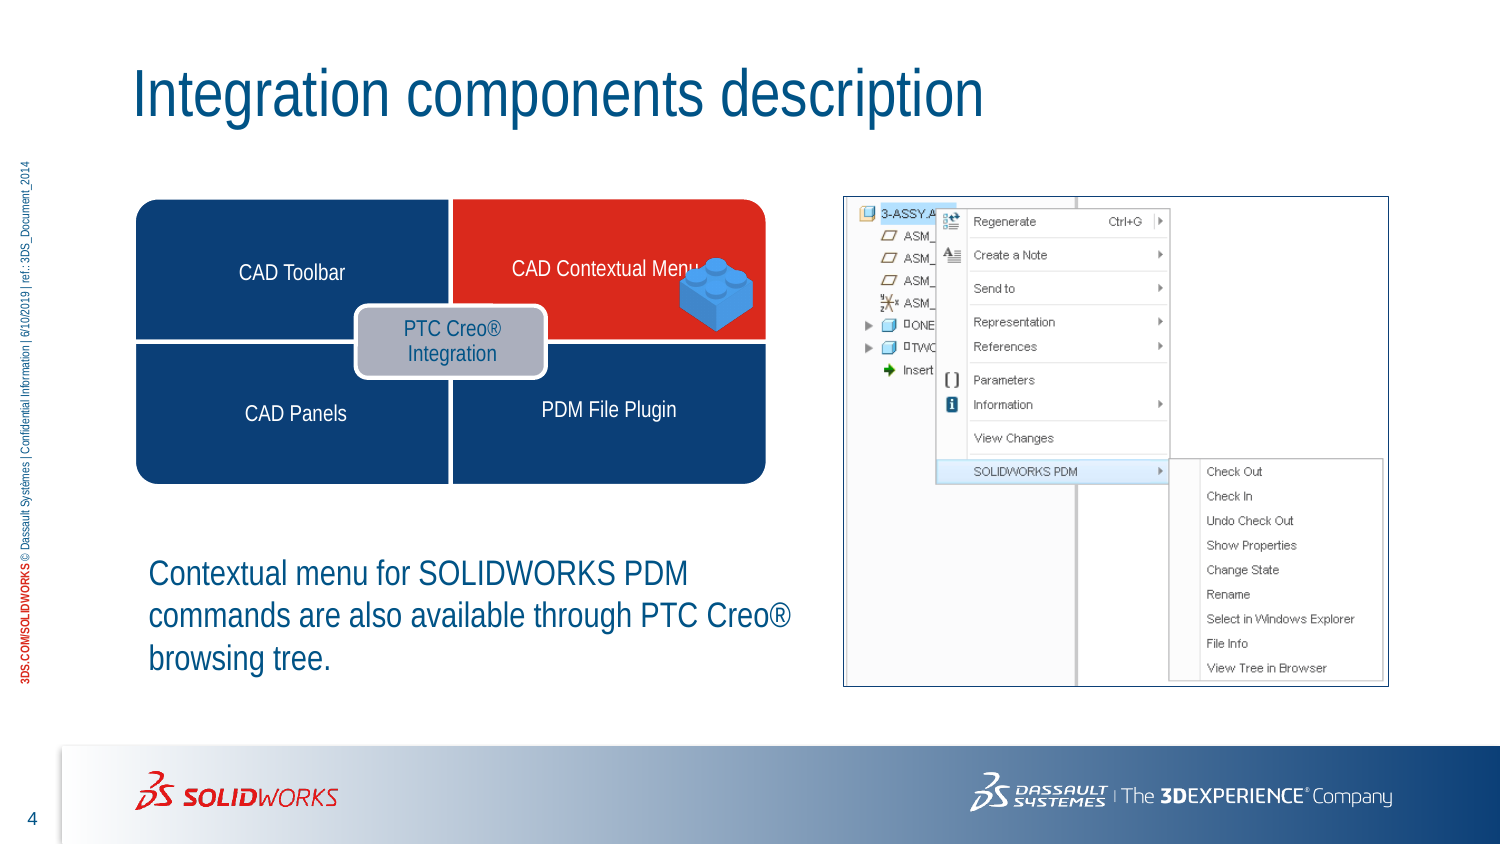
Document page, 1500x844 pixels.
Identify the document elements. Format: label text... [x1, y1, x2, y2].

picture [135, 771, 338, 810]
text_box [133, 197, 768, 487]
title Integration components description [118, 59, 1418, 121]
picture [678, 257, 753, 332]
picture [962, 771, 1400, 812]
text_box Contextual menu for SOLIDWORKS PDM commands are also available through PTC Creo® browsing tree. [133, 542, 821, 685]
picture [844, 197, 1389, 687]
